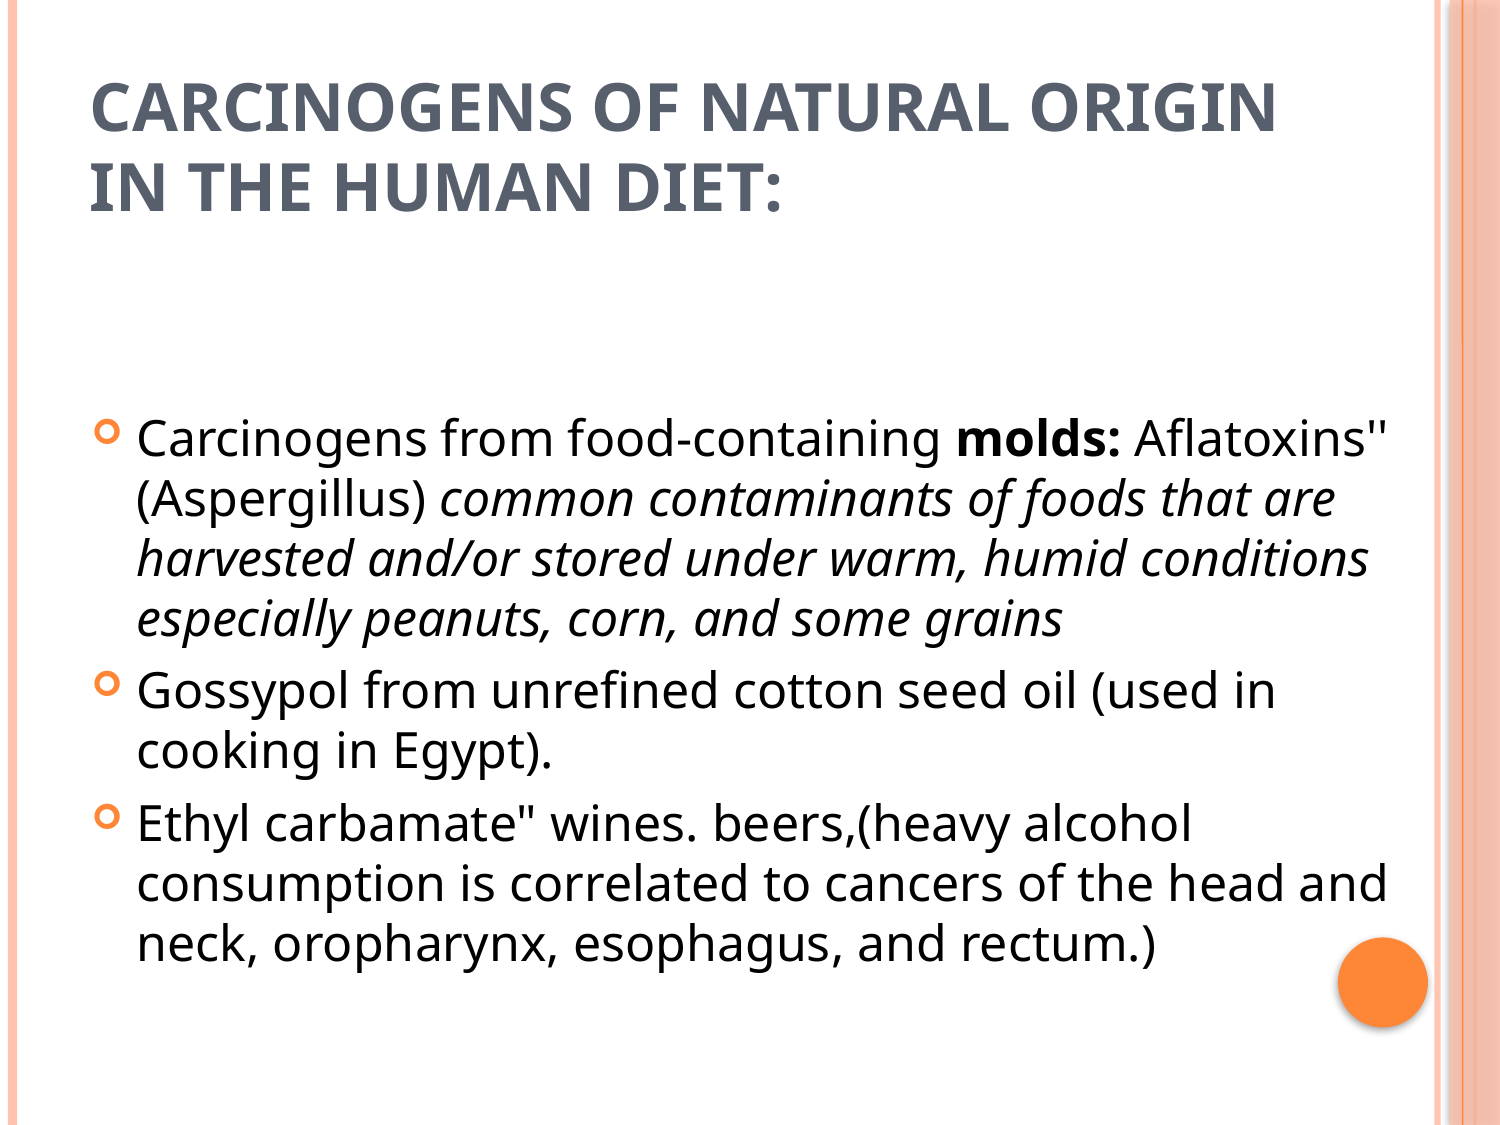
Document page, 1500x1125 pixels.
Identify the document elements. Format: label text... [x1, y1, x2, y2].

list Carcinogens from food-containing molds: Aflatoxins'' (Aspergillus) common contaminants of foods that are harvested and/or stored under warm, humid conditions especially peanuts, corn, and some grains Gossypol from unrefined cotton seed oil (used in cooking in Egypt). Ethyl carbamate" wines. beers,(heavy alcohol consumption is correlated to cancers of the head and neck, oropharynx, esophagus, and rectum.) [76, 326, 1427, 1064]
title carcinogens of Natural Origin in the Human Diet: [75, 45, 1300, 233]
